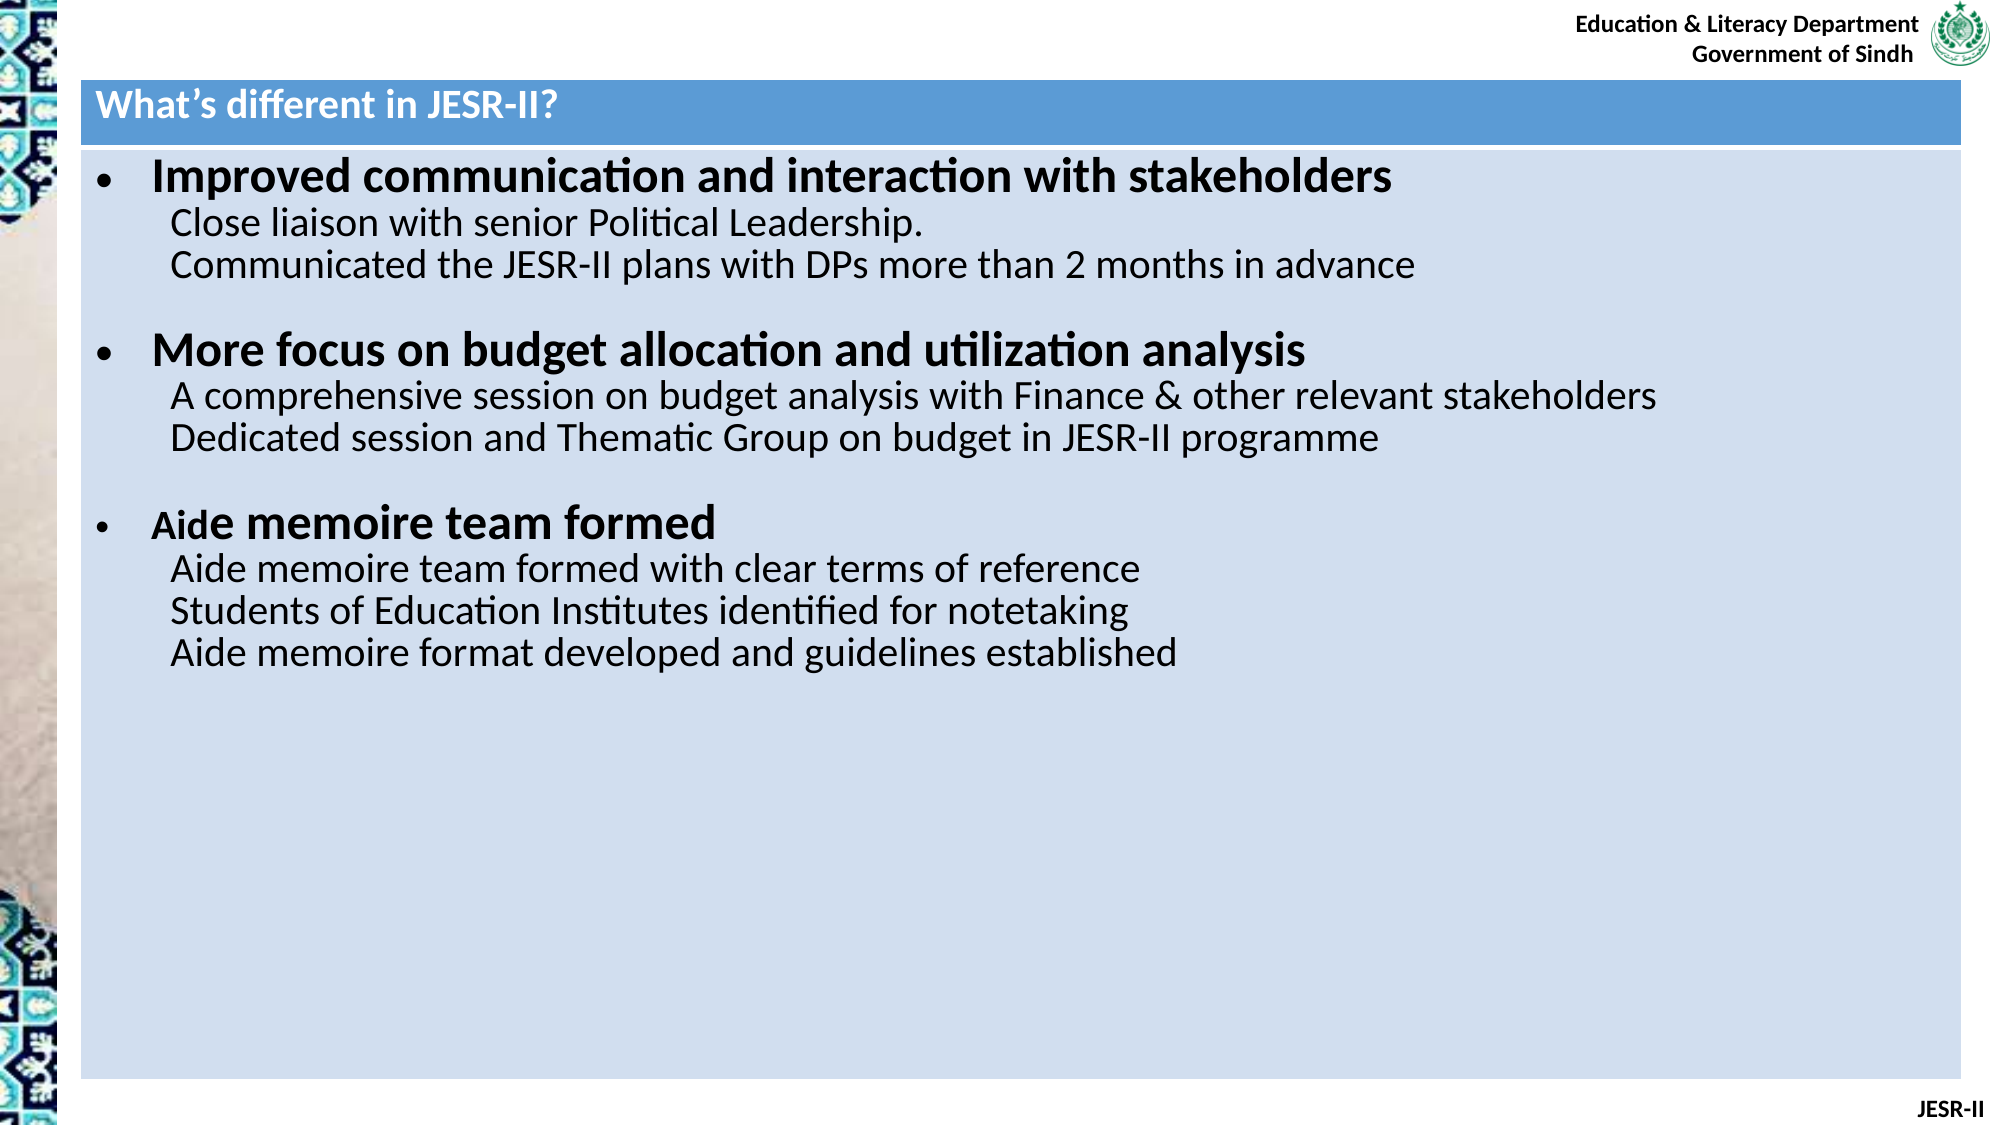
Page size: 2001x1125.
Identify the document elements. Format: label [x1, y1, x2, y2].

text_box [0, 0, 2000, 1125]
